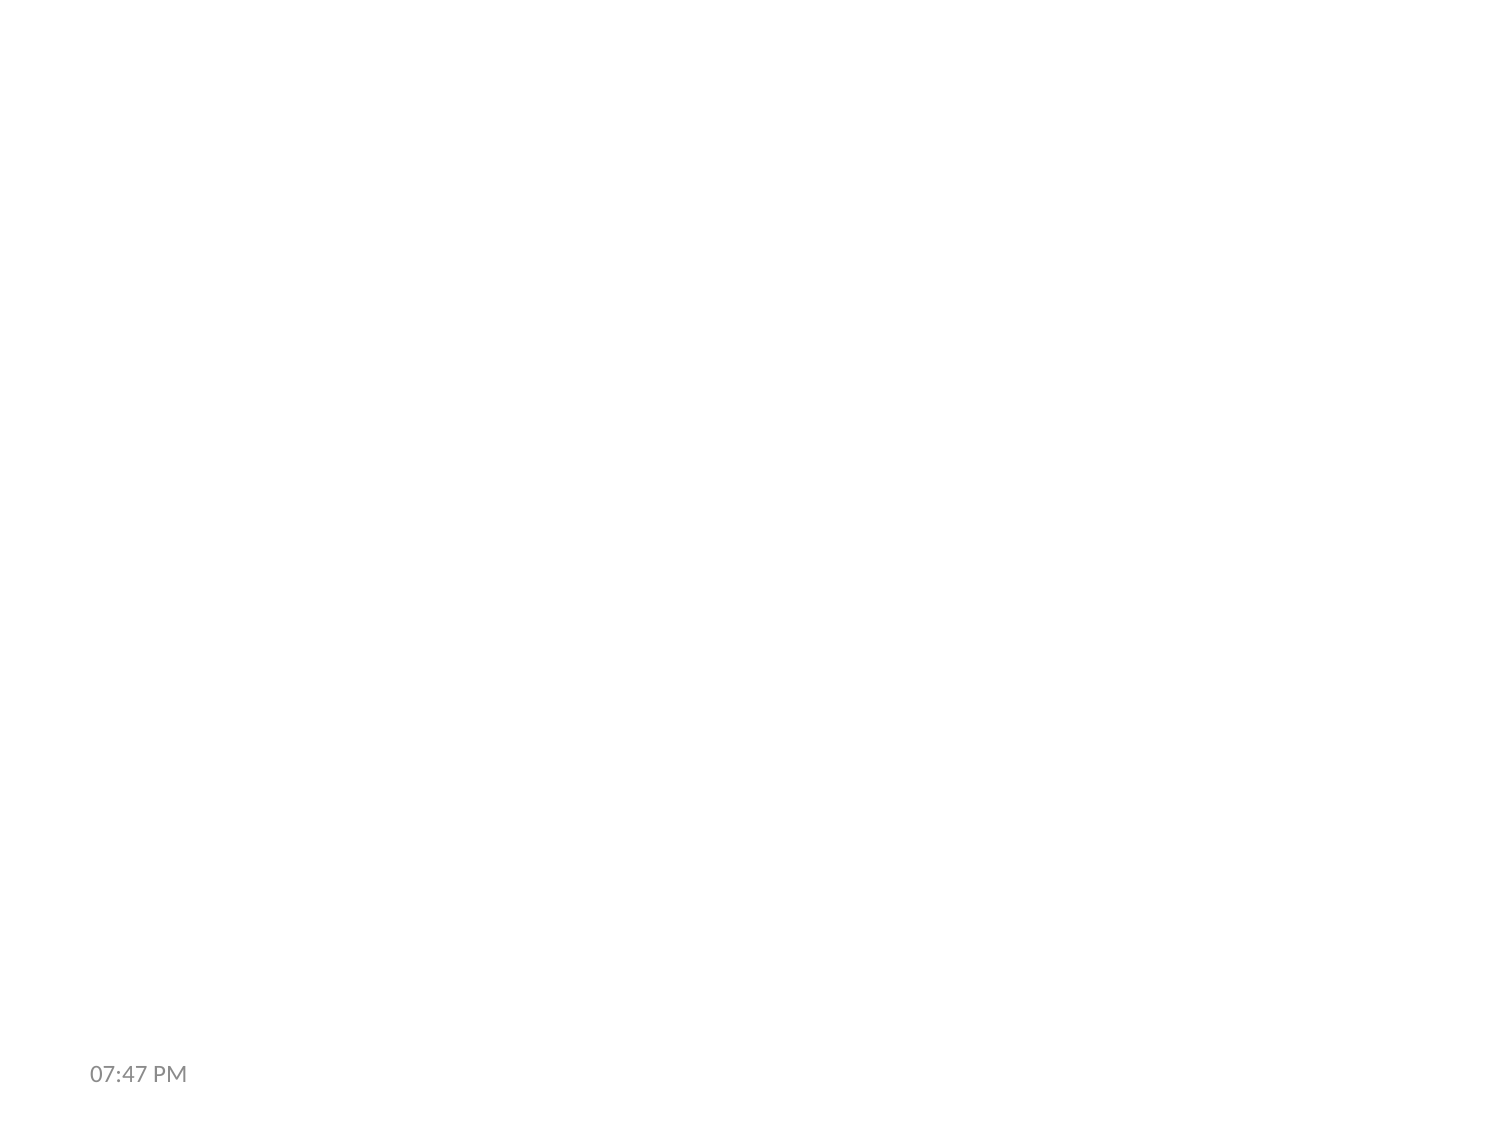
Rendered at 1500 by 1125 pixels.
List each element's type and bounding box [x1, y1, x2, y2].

slide_number [75, 1042, 425, 1103]
